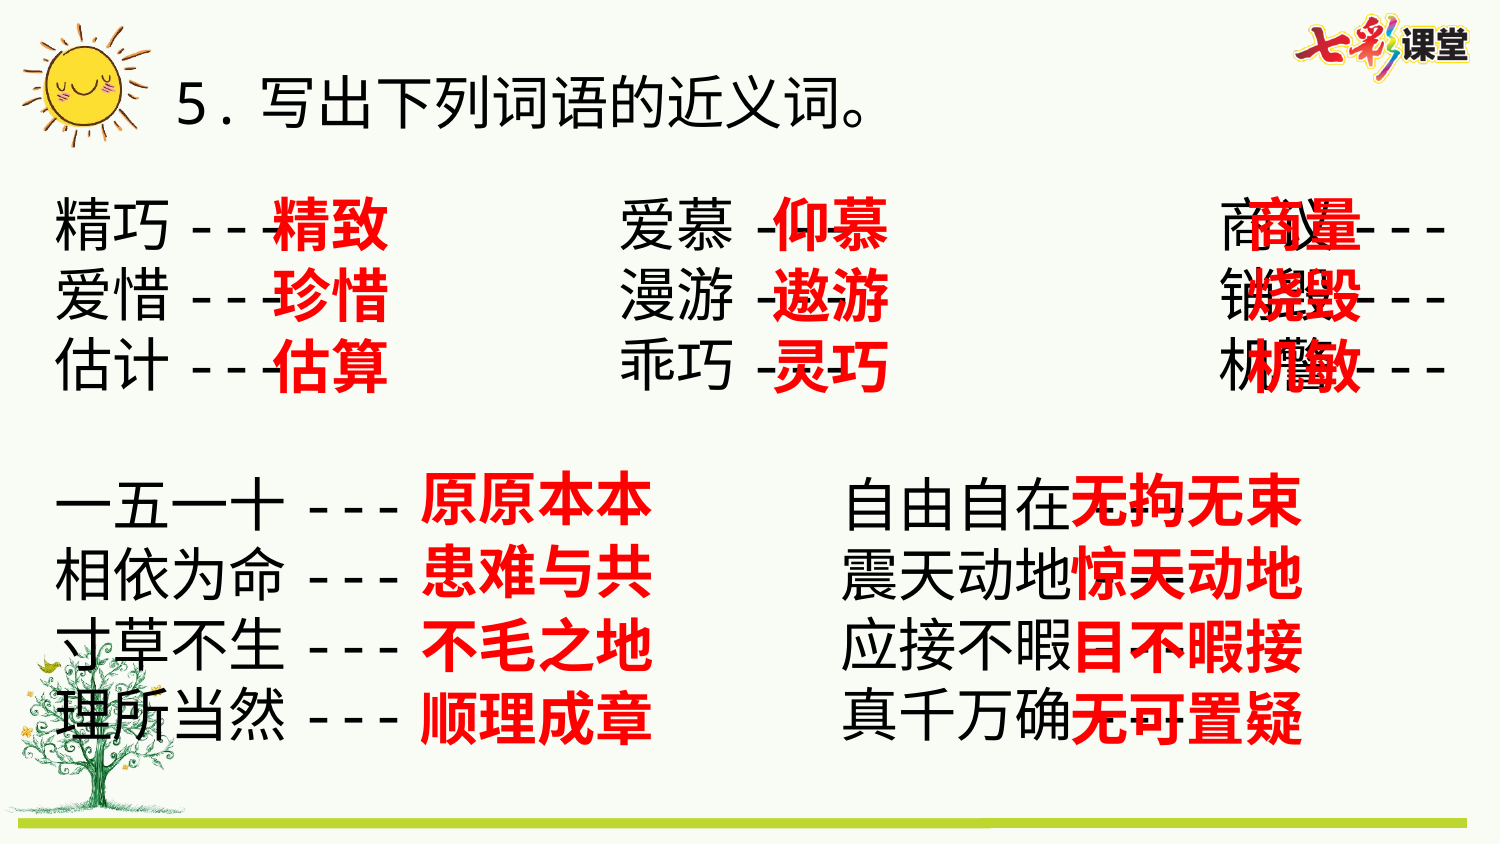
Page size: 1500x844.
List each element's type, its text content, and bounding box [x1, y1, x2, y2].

text_box 无可置疑 [1055, 675, 1319, 760]
text_box 原原本本 [405, 454, 669, 528]
text_box 目不暇接 [1055, 602, 1319, 675]
text_box 5.写出下列词语的近义词。 [160, 58, 915, 144]
picture [0, 0, 173, 172]
text_box 机敏 [1231, 322, 1378, 408]
text_box 珍惜 [258, 251, 405, 322]
text_box 精巧--- 爱慕--- 商议--- 爱惜--- 漫游--- 销毁--- 估计--- 乖巧--- 机警--- 一五一十--- 自由自在--- 相依为命--- 震天动地--- 寸草不生--- 应接不暇--- 理所当然--- 真千万确--- [39, 180, 1500, 756]
text_box 无拘无束 [1055, 456, 1319, 529]
text_box 估算 [258, 322, 405, 408]
text_box 惊天动地 [1055, 529, 1319, 602]
text_box 烧毁 [1231, 251, 1378, 322]
text_box 不毛之地 [405, 601, 669, 675]
picture [1291, 9, 1472, 87]
text_box 商量 [1231, 181, 1378, 251]
text_box 顺理成章 [405, 675, 669, 760]
text_box 遨游 [758, 251, 905, 322]
picture [0, 608, 1467, 844]
text_box 精致 [258, 181, 405, 251]
text_box 患难与共 [405, 528, 669, 601]
text_box 灵巧 [758, 322, 905, 408]
text_box 仰慕 [758, 181, 905, 251]
